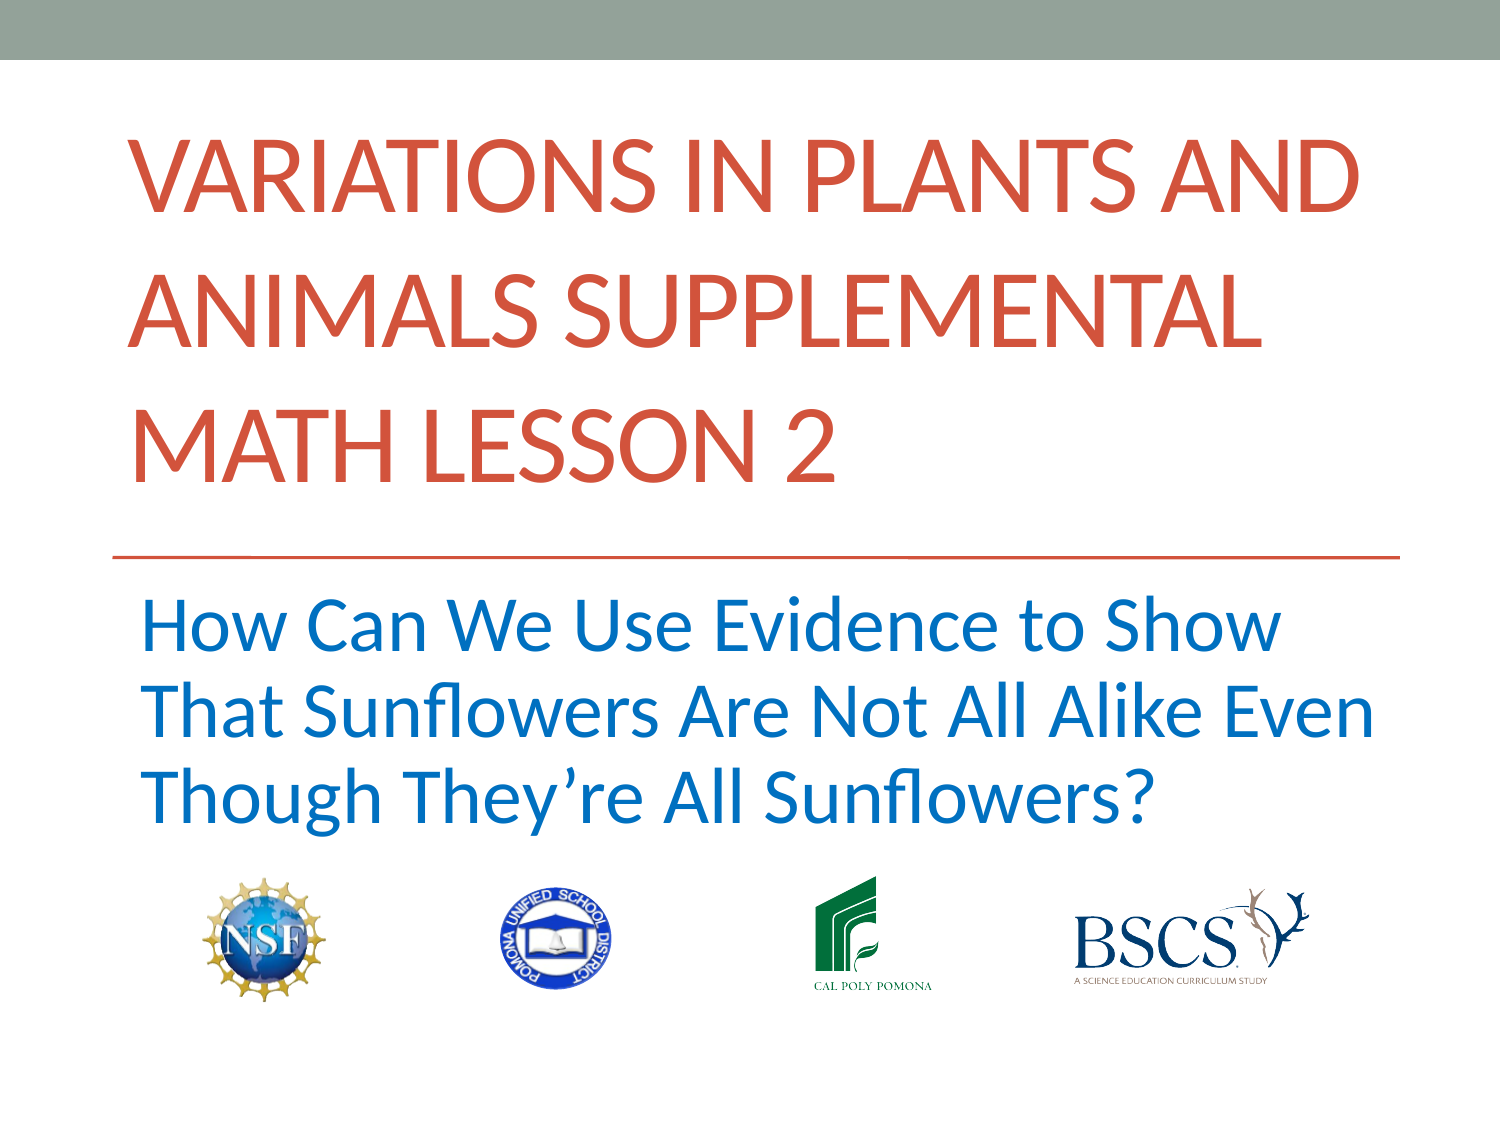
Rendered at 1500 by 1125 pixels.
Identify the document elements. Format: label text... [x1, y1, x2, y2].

picture [199, 874, 330, 1005]
title Variations in plants and animals Supplemental Math Lesson 2 [112, 174, 1400, 513]
picture [1074, 887, 1310, 984]
subtitle How Can We Use Evidence to Show That Sunflowers Are Not All Alike Even Though They’re All Sunflowers? [125, 575, 1400, 900]
picture [812, 874, 934, 992]
picture [499, 887, 612, 990]
